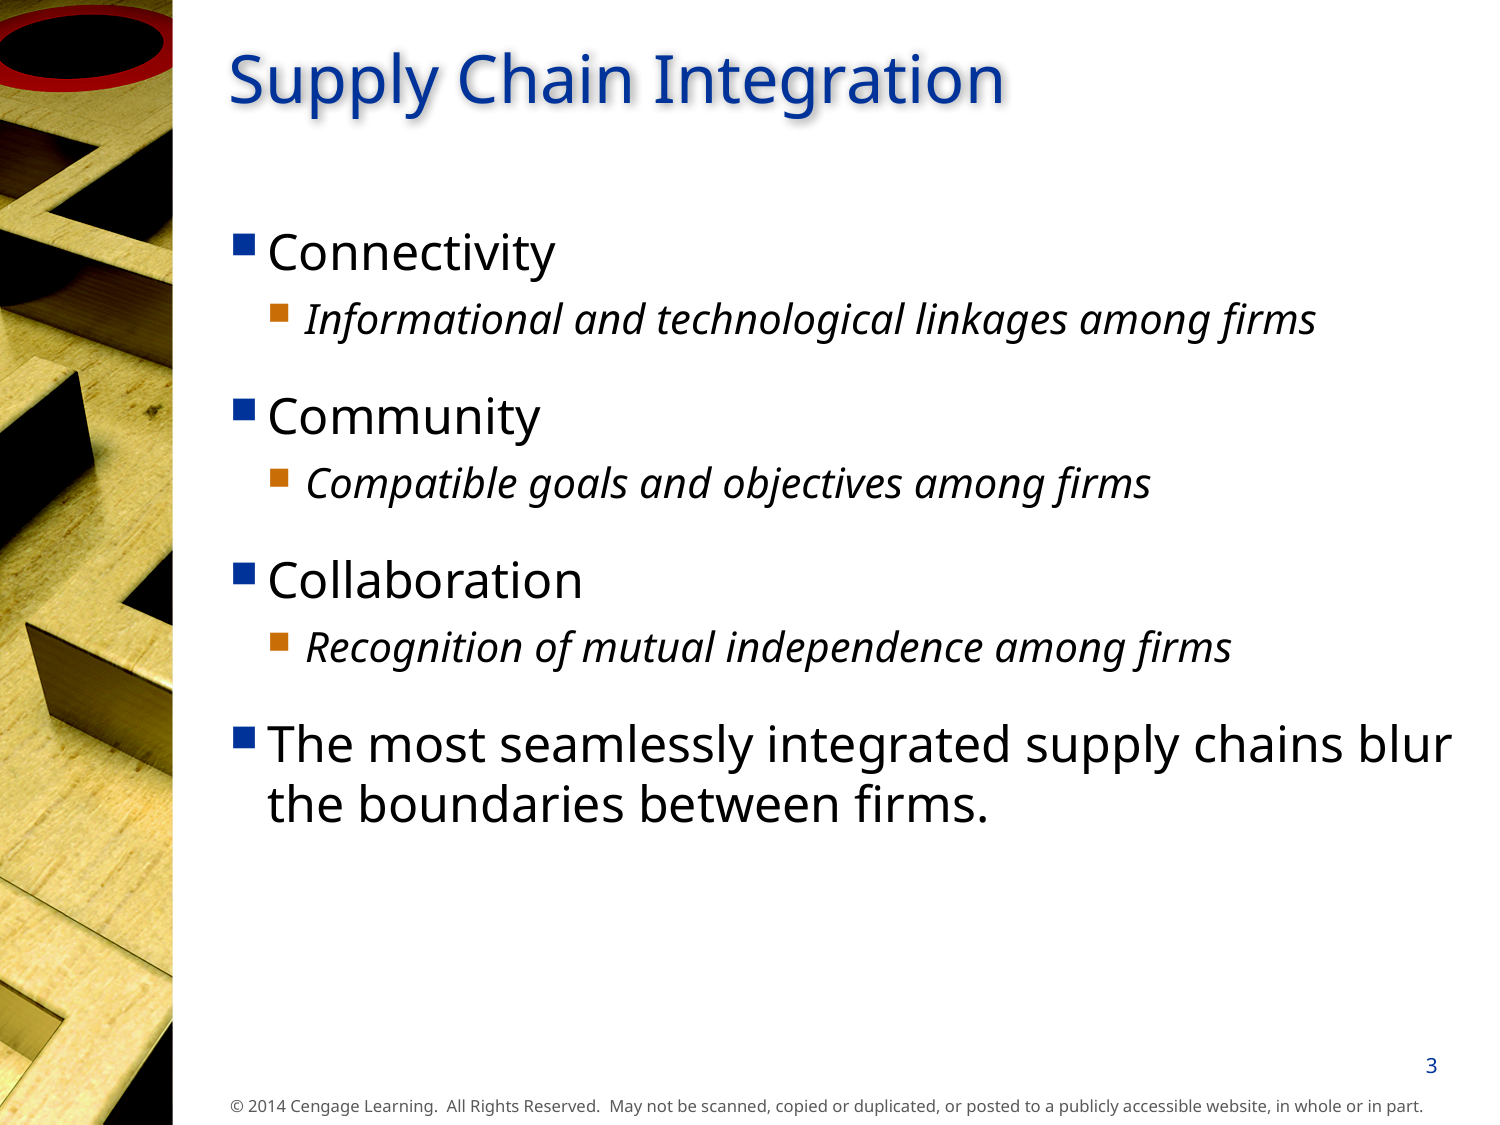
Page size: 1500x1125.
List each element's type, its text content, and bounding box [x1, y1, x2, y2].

picture [0, 0, 173, 1125]
title Supply Chain Integration [213, 29, 1454, 213]
list Connectivity Informational and technological linkages among firms Community Compatible goals and objectives among firms Collaboration Recognition of mutual independence among firms The most seamlessly integrated supply chains blur the boundaries between firms. [215, 212, 1478, 981]
slide_number 3 [1386, 1037, 1478, 1097]
